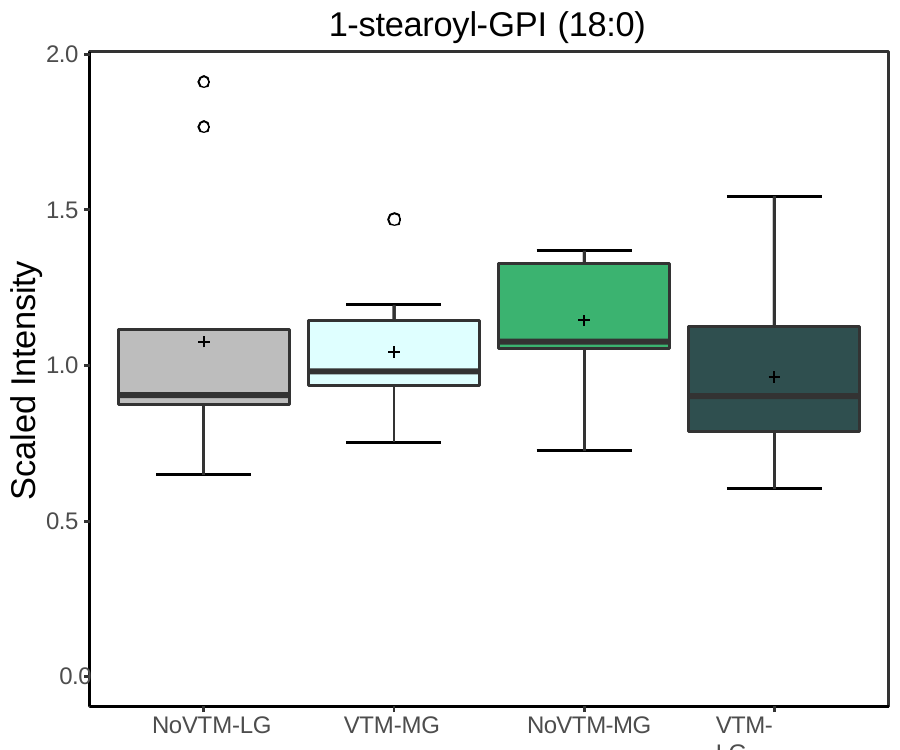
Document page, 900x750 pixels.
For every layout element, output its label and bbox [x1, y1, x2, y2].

footer [57, 661, 95, 750]
text_box [1, 256, 82, 534]
text_box [83, 50, 891, 750]
slide_number [150, 713, 290, 750]
text_box [44, 36, 82, 68]
text_box [326, 0, 652, 44]
text_box [44, 191, 82, 223]
